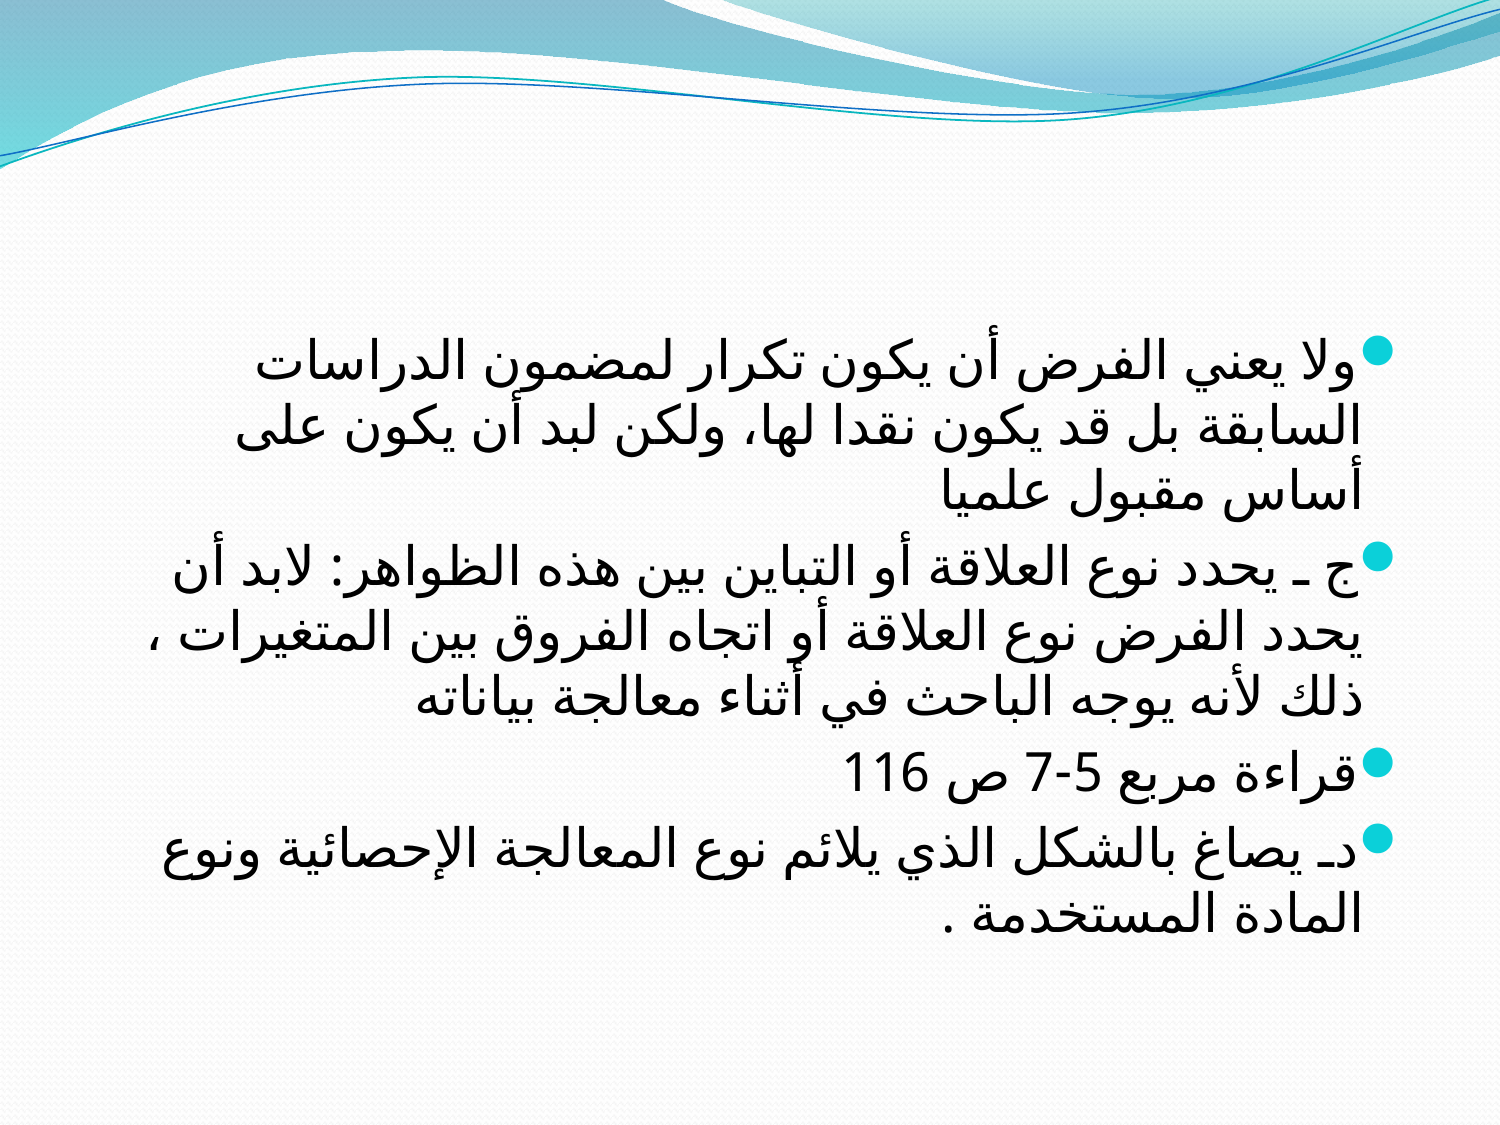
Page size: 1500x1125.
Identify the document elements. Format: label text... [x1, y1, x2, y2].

list ولا يعني الفرض أن يكون تكرار لمضمون الدراسات السابقة بل قد يكون نقدا لها، ولكن لبد أن يكون على أساس مقبول علميا ج ـ يحدد نوع العلاقة أو التباين بين هذه الظواهر: لابد أن يحدد الفرض نوع العلاقة أو اتجاه الفروق بين المتغيرات ، ذلك لأنه يوجه الباحث في أثناء معالجة بياناته قراءة مربع 5-7 ص 116 دـ يصاغ بالشكل الذي يلائم نوع المعالجة الإحصائية ونوع المادة المستخدمة . [75, 317, 1425, 1038]
